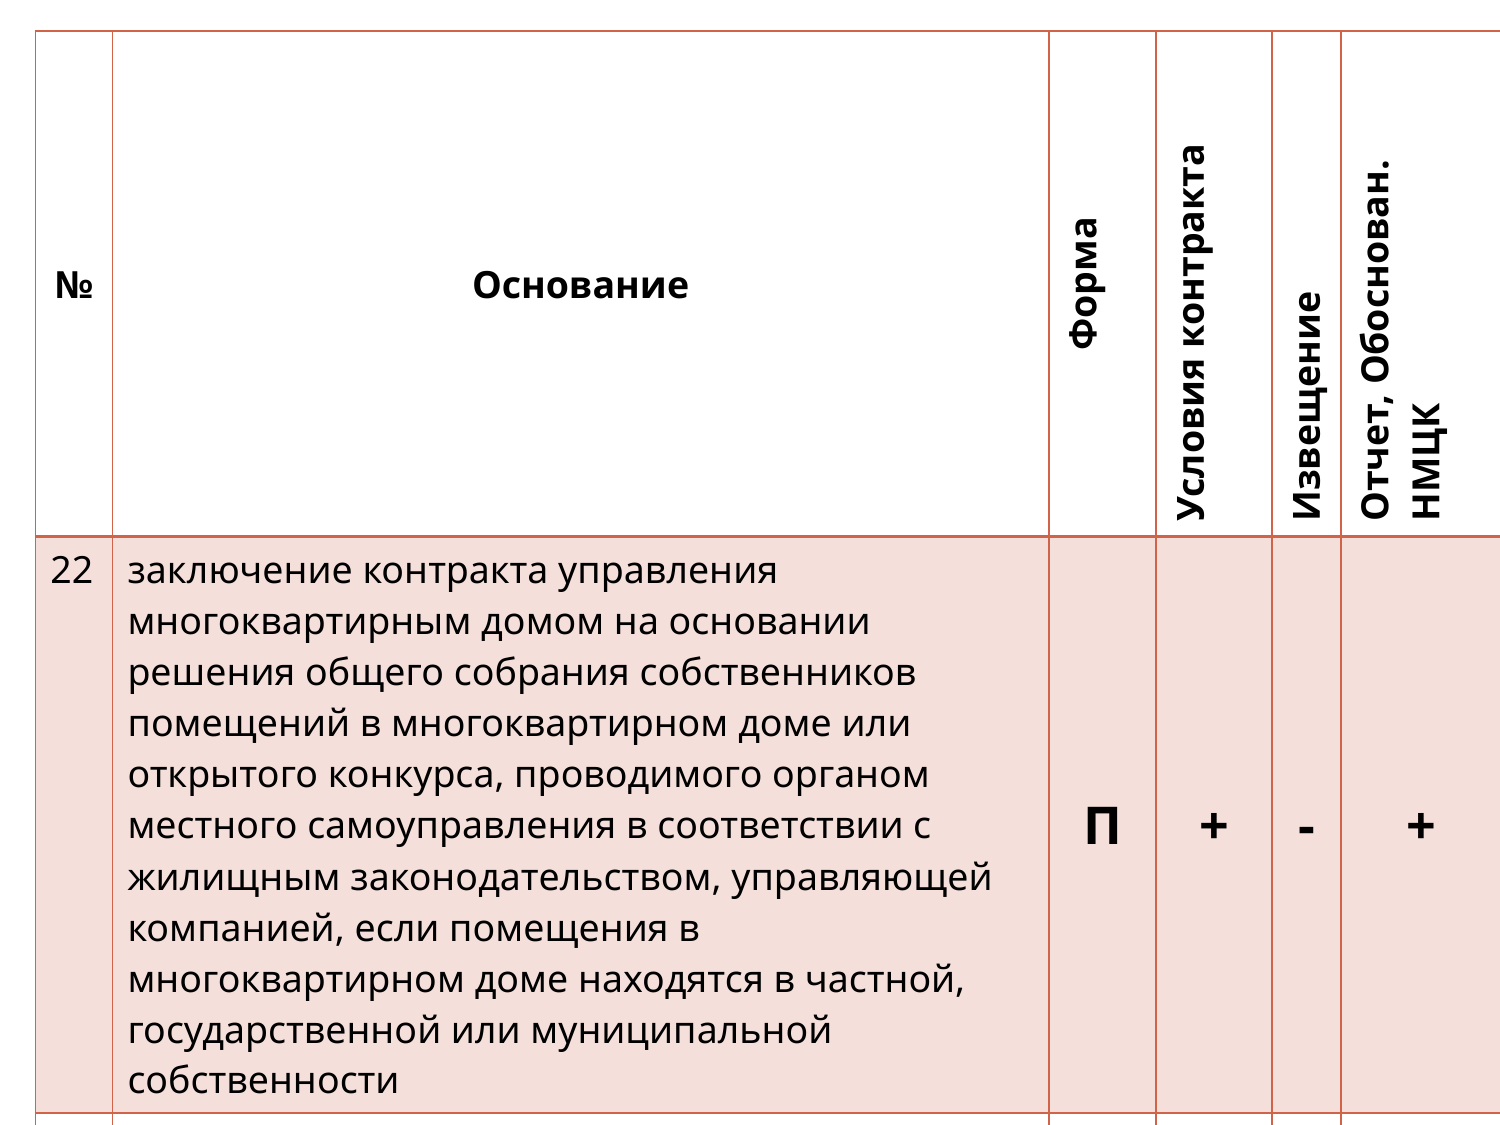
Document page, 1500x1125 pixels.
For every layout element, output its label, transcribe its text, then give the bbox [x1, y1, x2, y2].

table_header Основание [113, 32, 1048, 535]
table_cell на оказание услуг по содержанию и ремонту одного или нескольких нежилых помещений, переданных в безвозмездное пользование или оперативное управление заказчику, услуг по водо-, тепло-, газо- и энергоснабжению, услуг по охране, услуг по вывозу бытовых отходов в случае, если данные услуги оказываются другому лицу или другим лицам, пользующимся нежилыми помещениями, находящимися в здании, в котором расположены помещения, переданные заказчику в безвозмездное пользование или оперативное управление [113, 1114, 1048, 1125]
table_header Извещение [1273, 32, 1340, 535]
table_cell П,У [1050, 1114, 1155, 1125]
table_cell 22 [36, 538, 112, 1112]
table_header Условия контракта [1157, 32, 1271, 535]
table_header Отчет, Обоснован. НМЦК [1342, 32, 1500, 535]
table_cell П [1050, 538, 1155, 1112]
table_cell - [1273, 538, 1340, 1112]
table_cell - [1273, 1114, 1340, 1125]
table_cell + [1342, 1114, 1500, 1125]
table_header Форма [1050, 32, 1155, 535]
table_cell + [1157, 538, 1271, 1112]
table_cell + [1342, 538, 1500, 1112]
table_cell 23 [36, 1114, 112, 1125]
table_cell + [1157, 1114, 1271, 1125]
table_cell заключение контракта управления многоквартирным домом на основании решения общего собрания собственников помещений в многоквартирном доме или открытого конкурса, проводимого органом местного самоуправления в соответствии с жилищным законодательством, управляющей компанией, если помещения в многоквартирном доме находятся в частной, государственной или муниципальной собственности [113, 538, 1048, 1112]
table_header № [36, 32, 112, 535]
